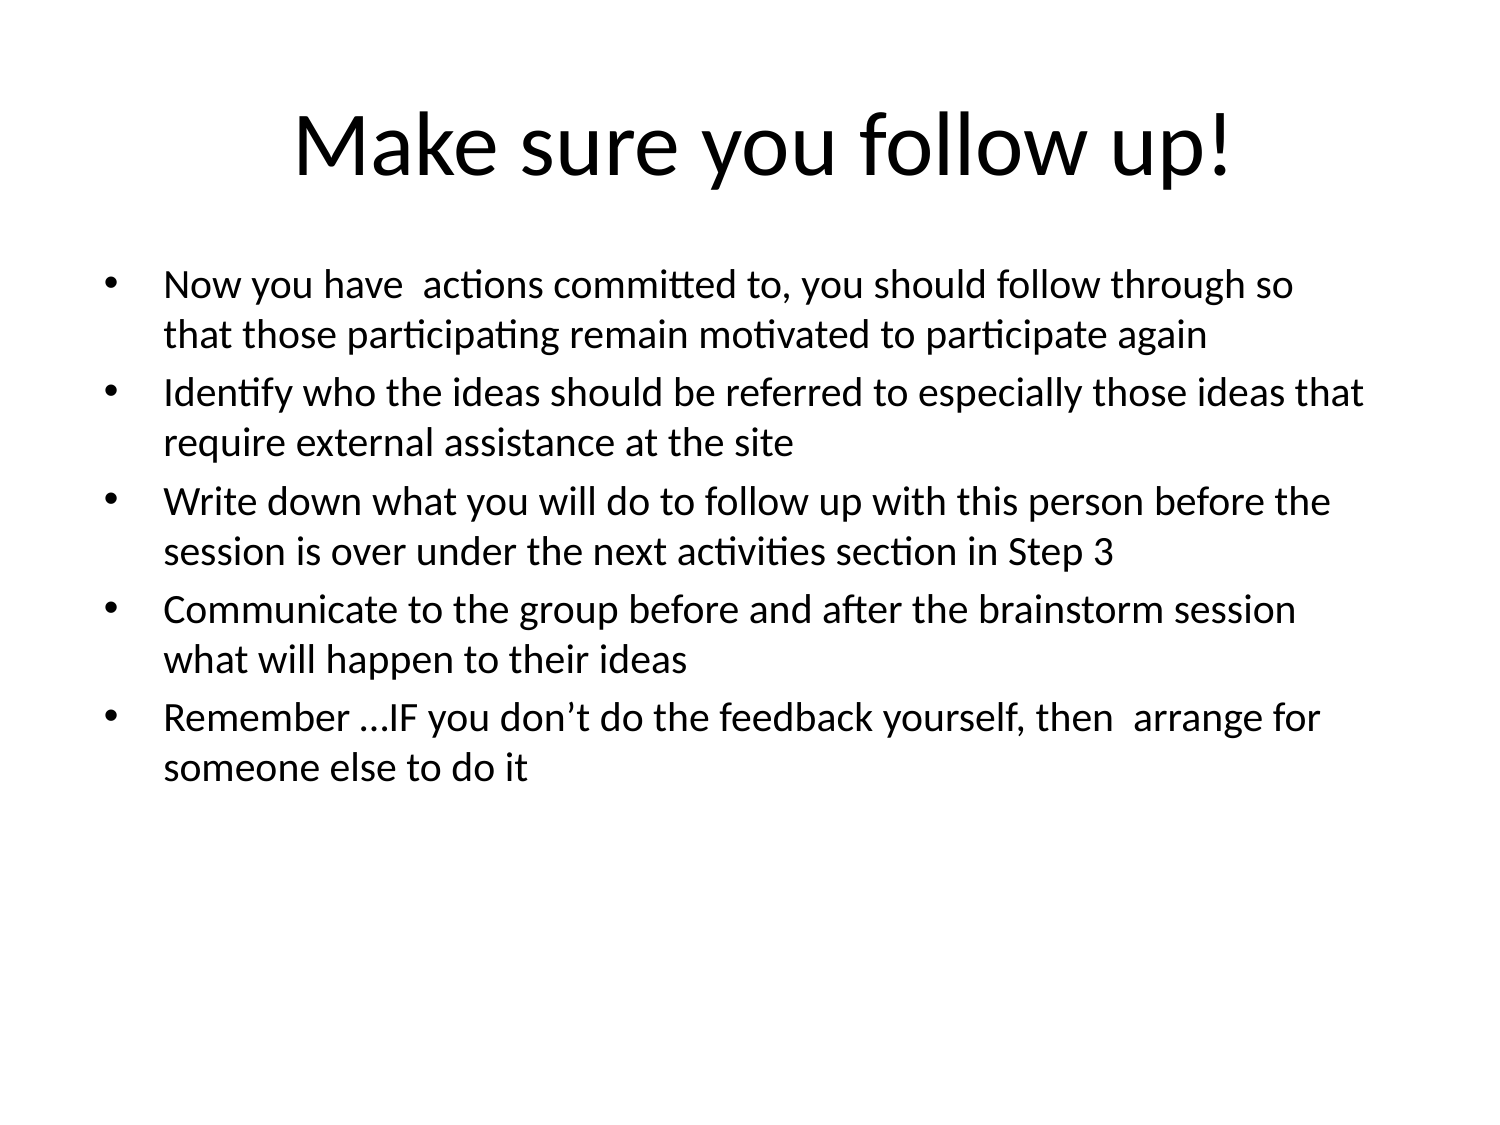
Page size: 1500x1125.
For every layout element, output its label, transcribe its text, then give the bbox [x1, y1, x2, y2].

list Now you have actions committed to, you should follow through so that those participating remain motivated to participate again Identify who the ideas should be referred to especially those ideas that require external assistance at the site Write down what you will do to follow up with this person before the session is over under the next activities section in Step 3 Communicate to the group before and after the brainstorm session what will happen to their ideas Remember …IF you don’t do the feedback yourself, then arrange for someone else to do it [89, 249, 1388, 913]
title Make sure you follow up! [29, 45, 1500, 233]
